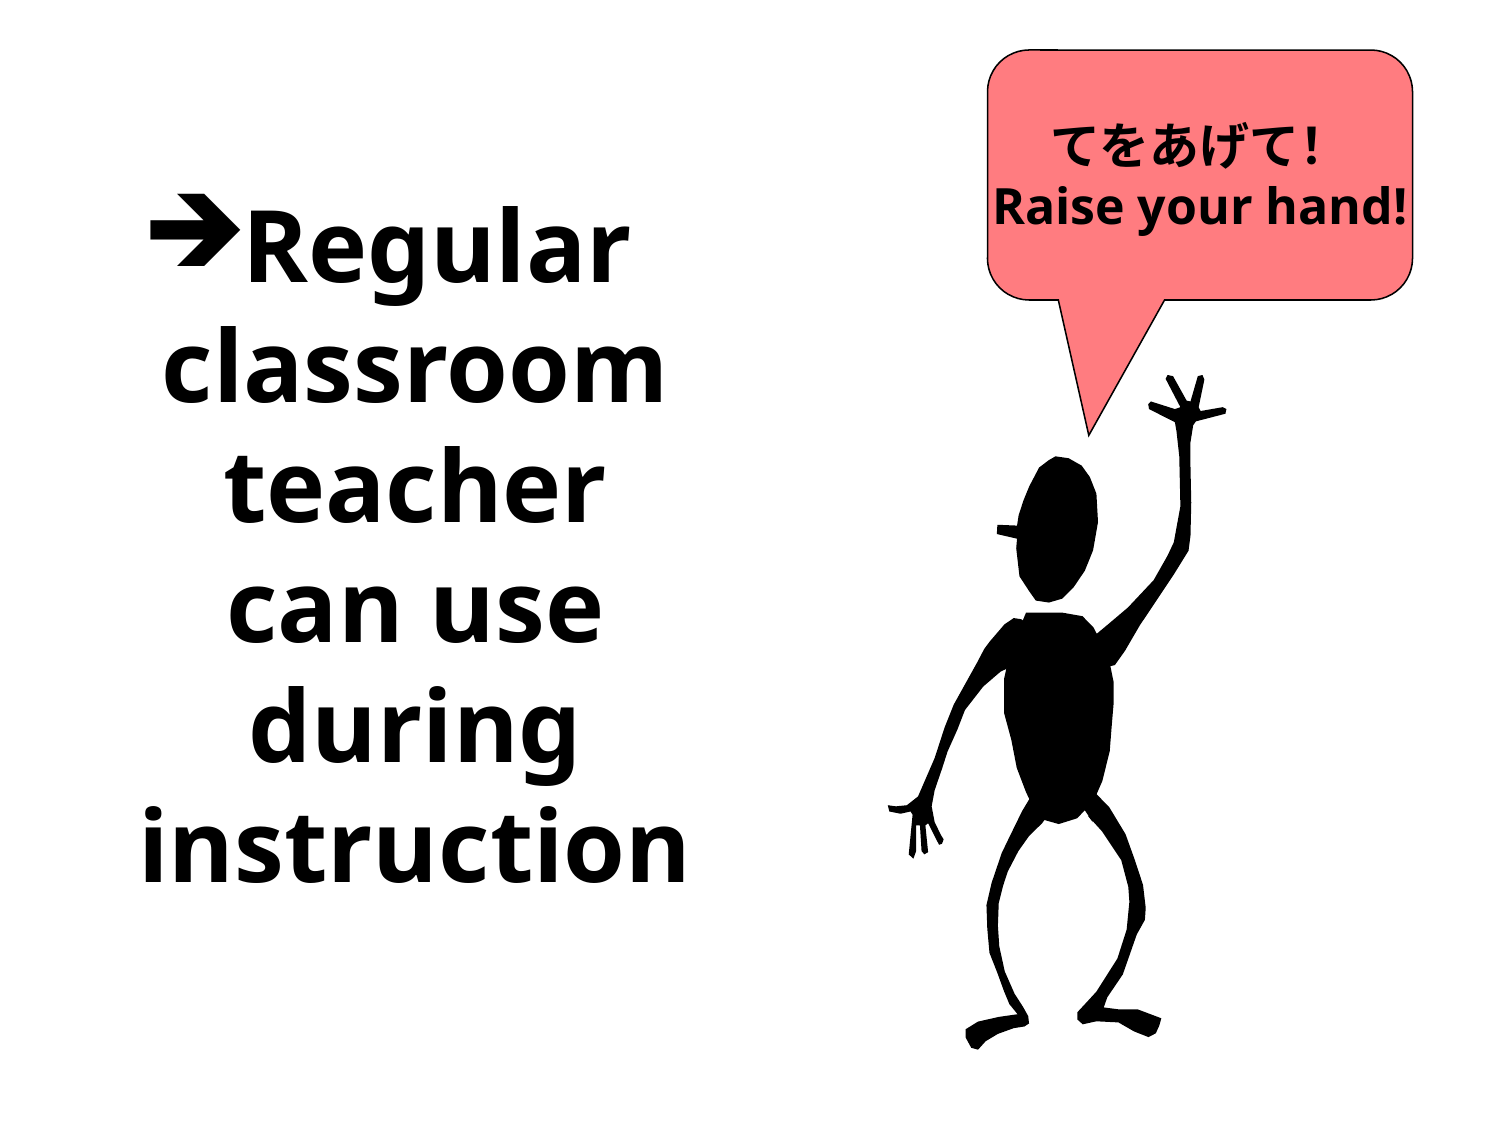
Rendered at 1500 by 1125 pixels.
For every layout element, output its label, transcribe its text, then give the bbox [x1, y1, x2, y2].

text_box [887, 374, 1227, 1051]
list Regular classroom teacher can use during instruction [62, 174, 713, 751]
text_box てをあげて！ Raise your hand! [987, 49, 1413, 373]
